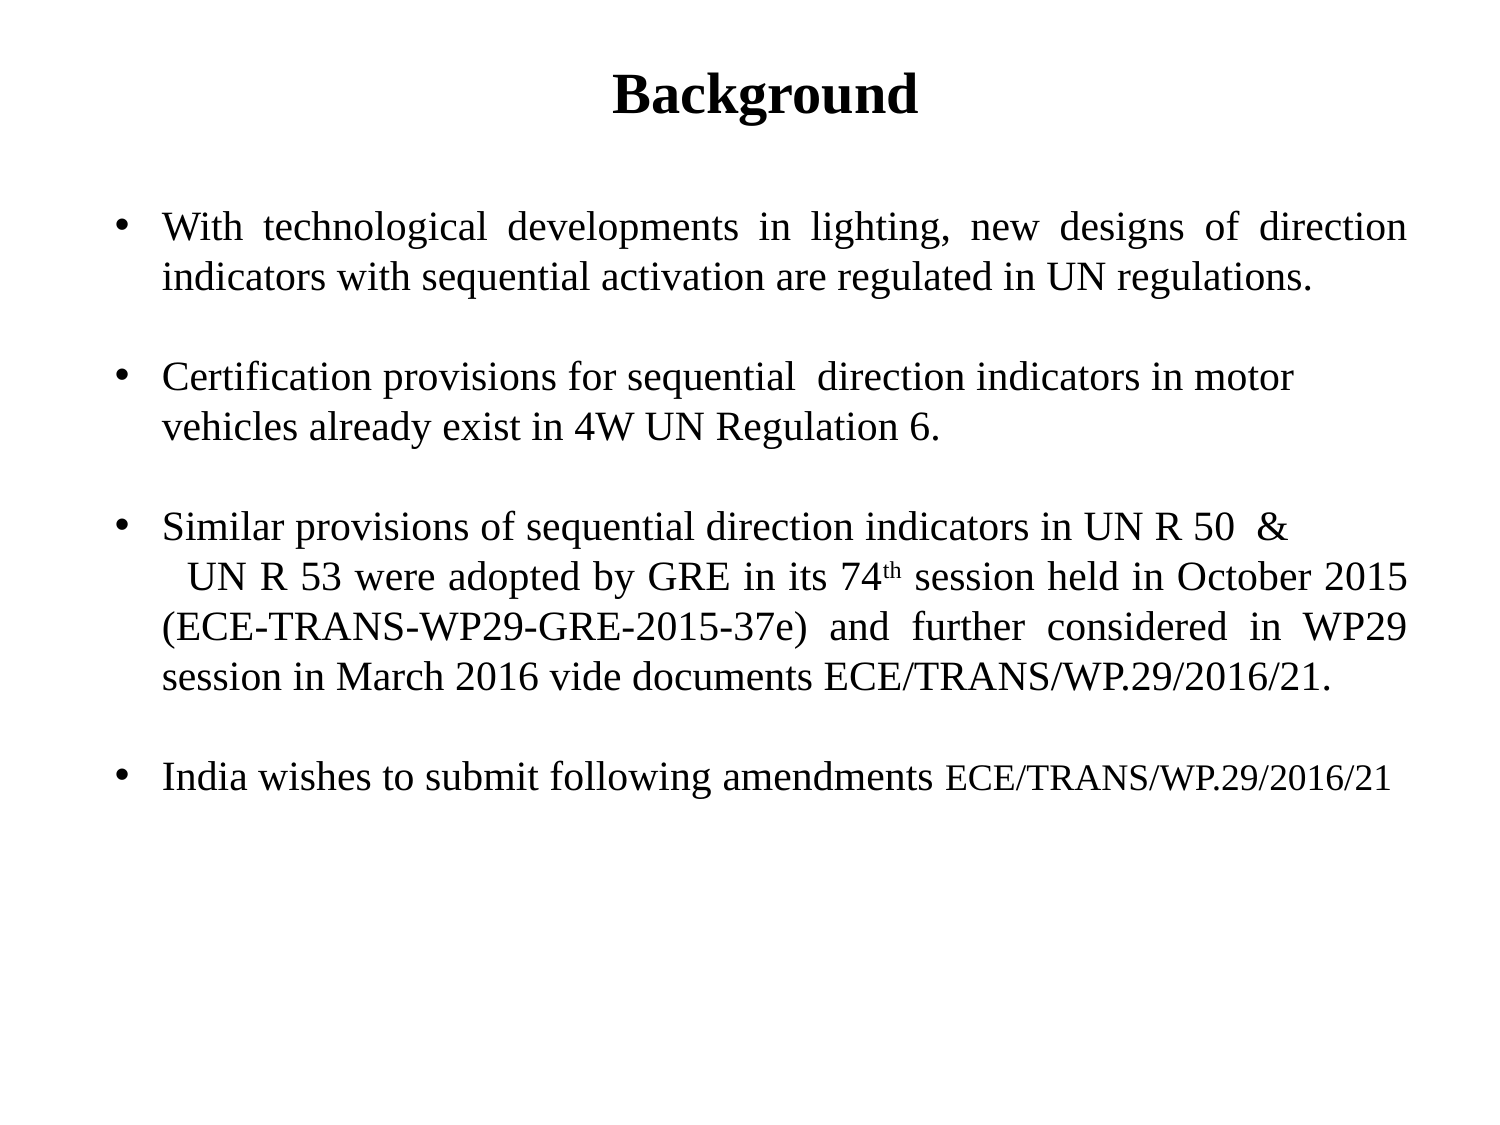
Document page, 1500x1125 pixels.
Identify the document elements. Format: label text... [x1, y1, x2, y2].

text_box With technological developments in lighting, new designs of direction indicators with sequential activation are regulated in UN regulations. Certification provisions for sequential direction indicators in motor vehicles already exist in 4W UN Regulation 6. Similar provisions of sequential direction indicators in UN R 50 & UN R 53 were adopted by GRE in its 74th session held in October 2015 (ECE-TRANS-WP29-GRE-2015-37e) and further considered in WP29 session in March 2016 vide documents ECE/TRANS/WP.29/2016/21. India wishes to submit following amendments ECE/TRANS/WP.29/2016/21 [100, 191, 1424, 807]
text_box Background [153, 48, 1378, 133]
